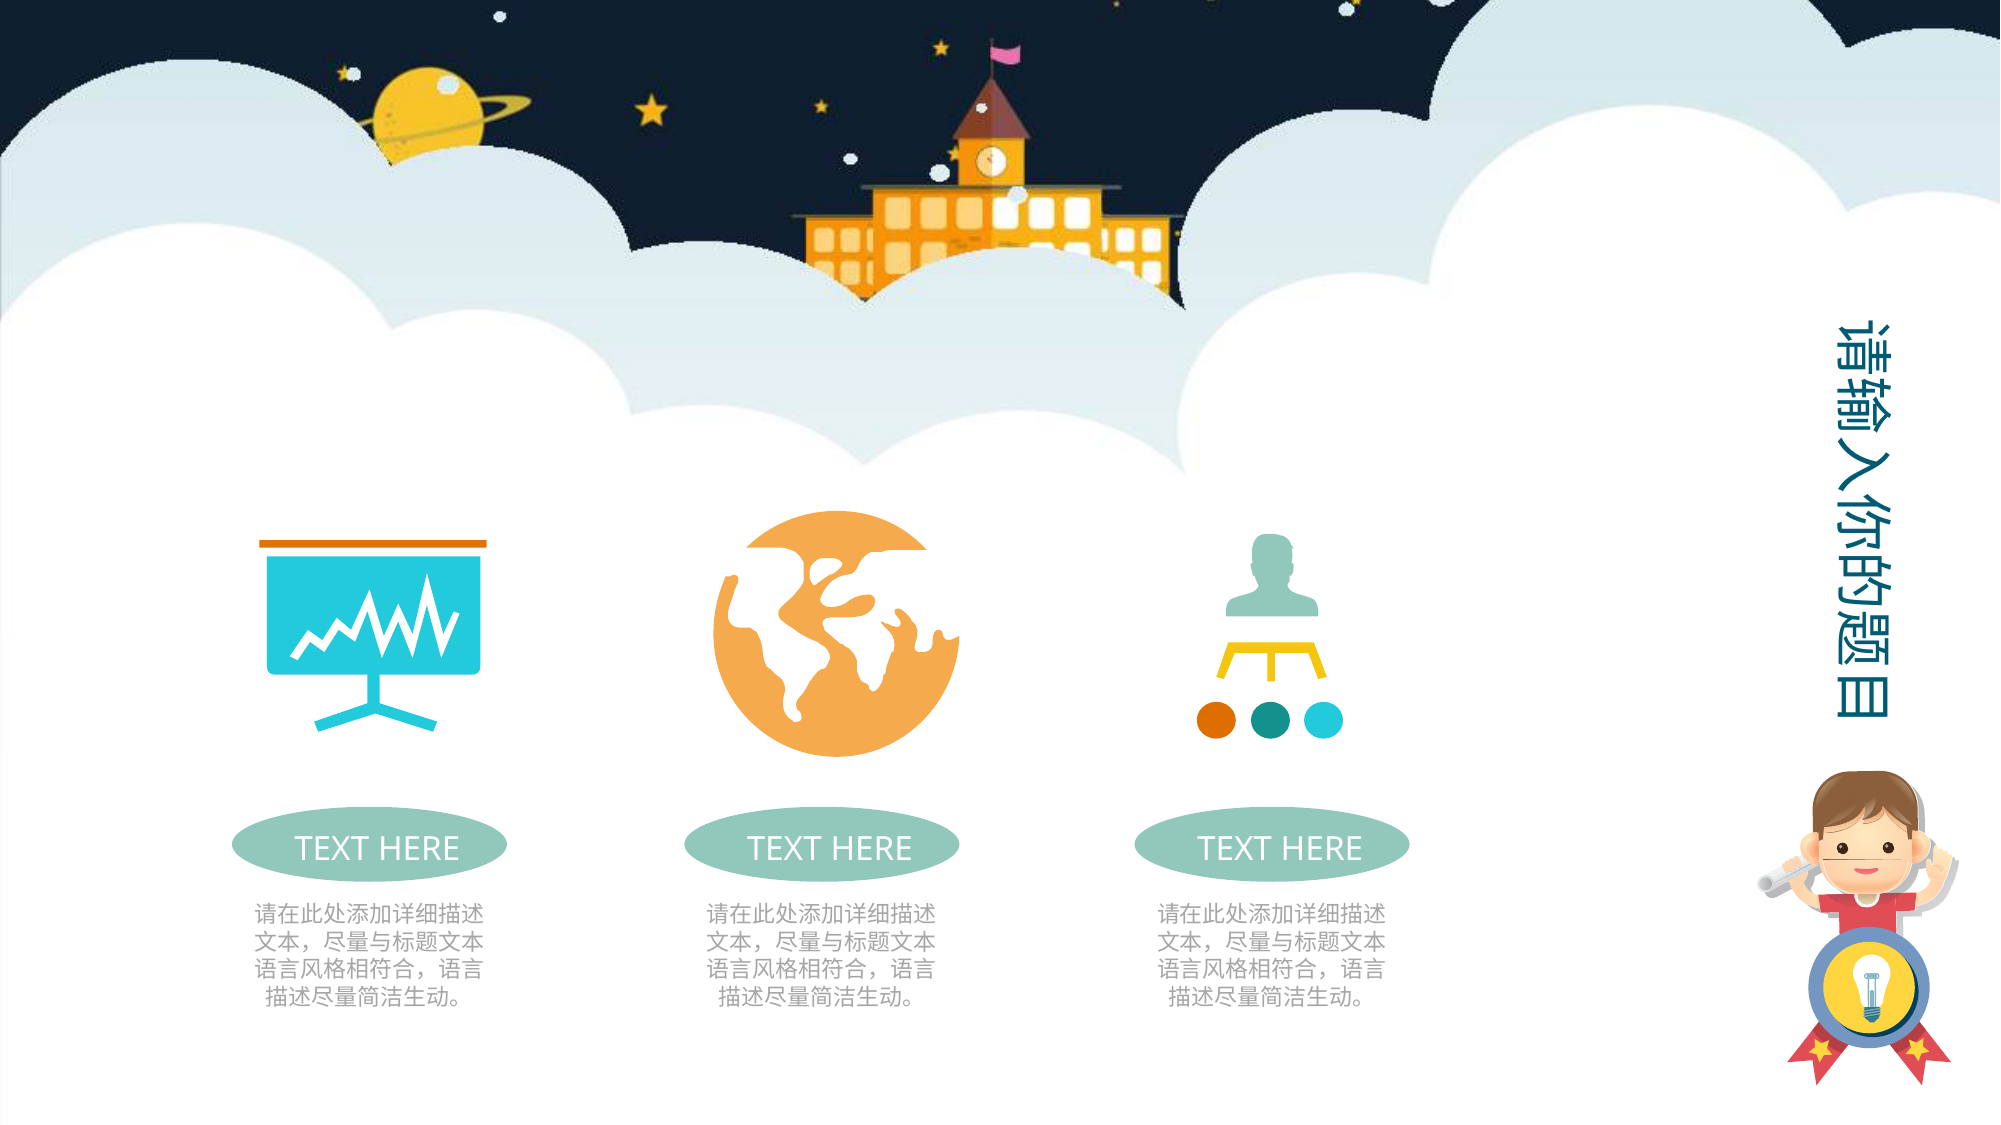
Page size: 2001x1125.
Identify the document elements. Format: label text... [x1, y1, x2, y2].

text_box 请在此处添加详细描述文本，尽量与标题文本语言风格相符合，语言描述尽量简洁生动。 [1136, 892, 1408, 1017]
text_box TEXT HERE [1162, 819, 1399, 875]
text_box 请输入你的题目 [1807, 303, 1909, 732]
text_box TEXT HERE [711, 819, 949, 875]
text_box [496, 828, 509, 861]
text_box [230, 820, 259, 868]
text_box 请在此处添加详细描述文本，尽量与标题文本语言风格相符合，语言描述尽量简洁生动。 [233, 892, 506, 1017]
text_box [1196, 531, 1344, 739]
text_box [713, 510, 960, 757]
text_box [683, 820, 711, 868]
text_box [949, 828, 961, 860]
text_box [716, 805, 927, 819]
text_box [285, 875, 454, 883]
text_box 请在此处添加详细描述文本，尽量与标题文本语言风格相符合，语言描述尽量简洁生动。 [685, 892, 958, 1017]
text_box [1399, 828, 1411, 860]
text_box [264, 805, 475, 819]
text_box [1133, 820, 1162, 868]
text_box [1188, 875, 1357, 883]
text_box [1166, 805, 1378, 819]
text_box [259, 540, 487, 732]
text_box TEXT HERE [259, 819, 496, 875]
text_box [737, 875, 906, 883]
picture [0, 0, 2000, 1125]
